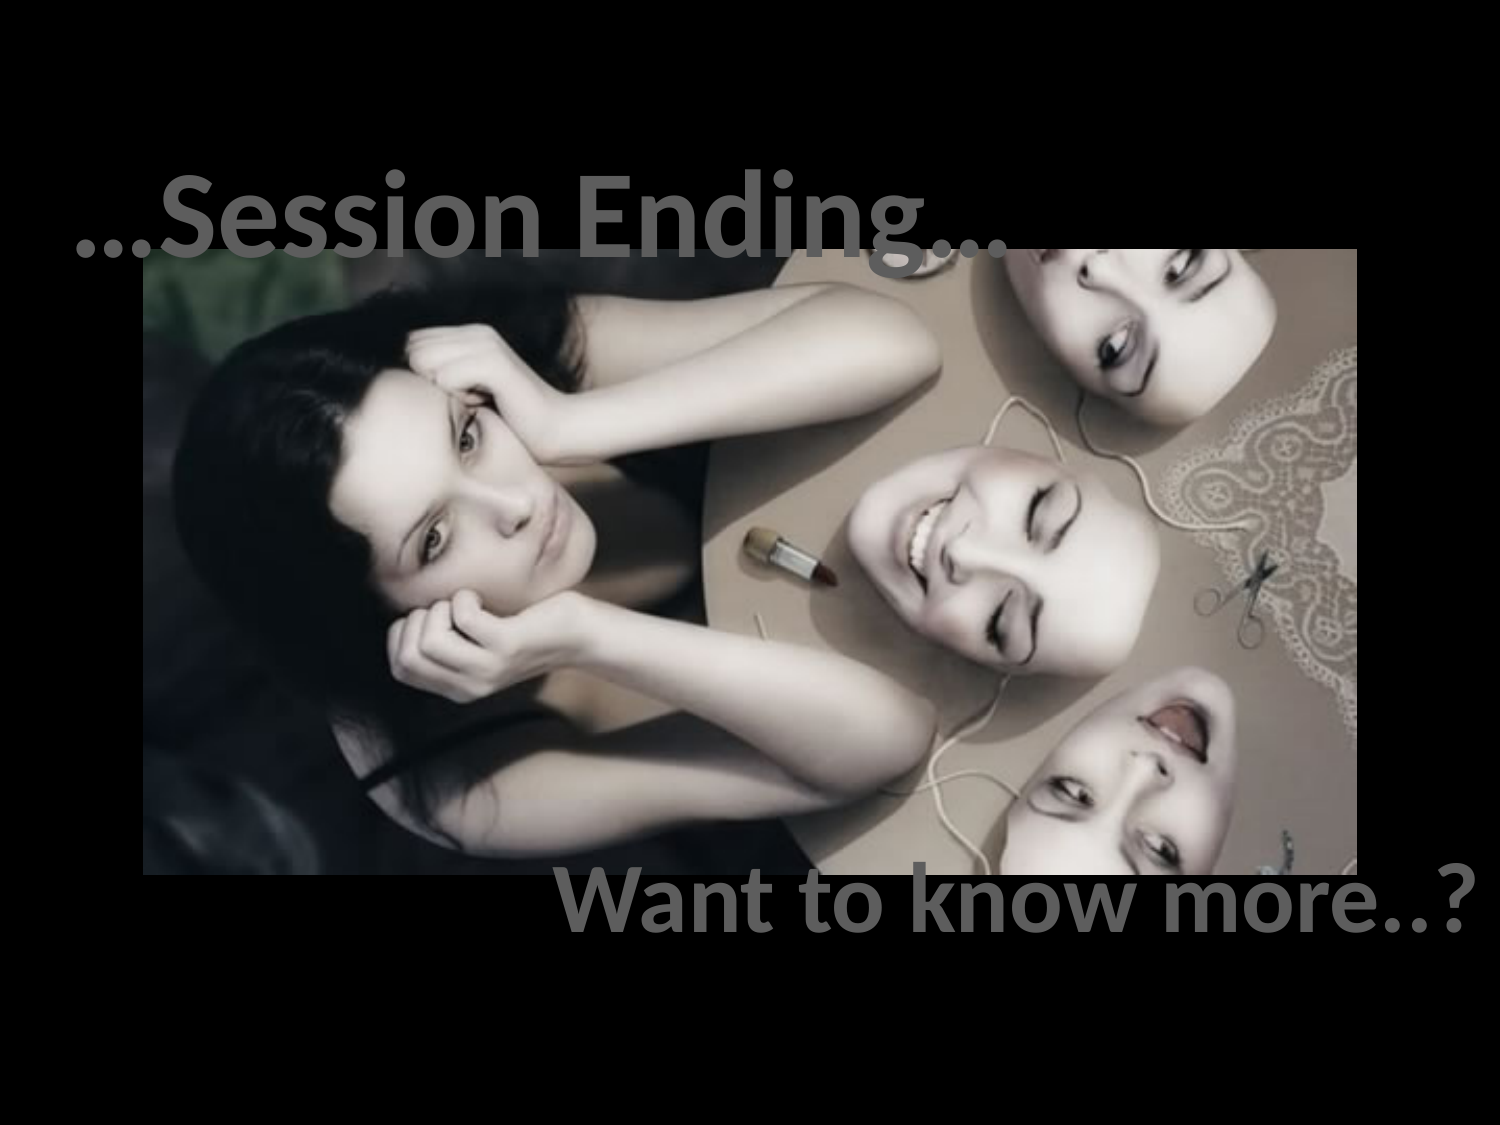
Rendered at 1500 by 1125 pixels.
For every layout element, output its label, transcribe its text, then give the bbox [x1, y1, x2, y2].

picture [143, 249, 1357, 876]
text_box …Session Ending… [54, 124, 1030, 290]
text_box Want to know more..? [536, 825, 1496, 960]
